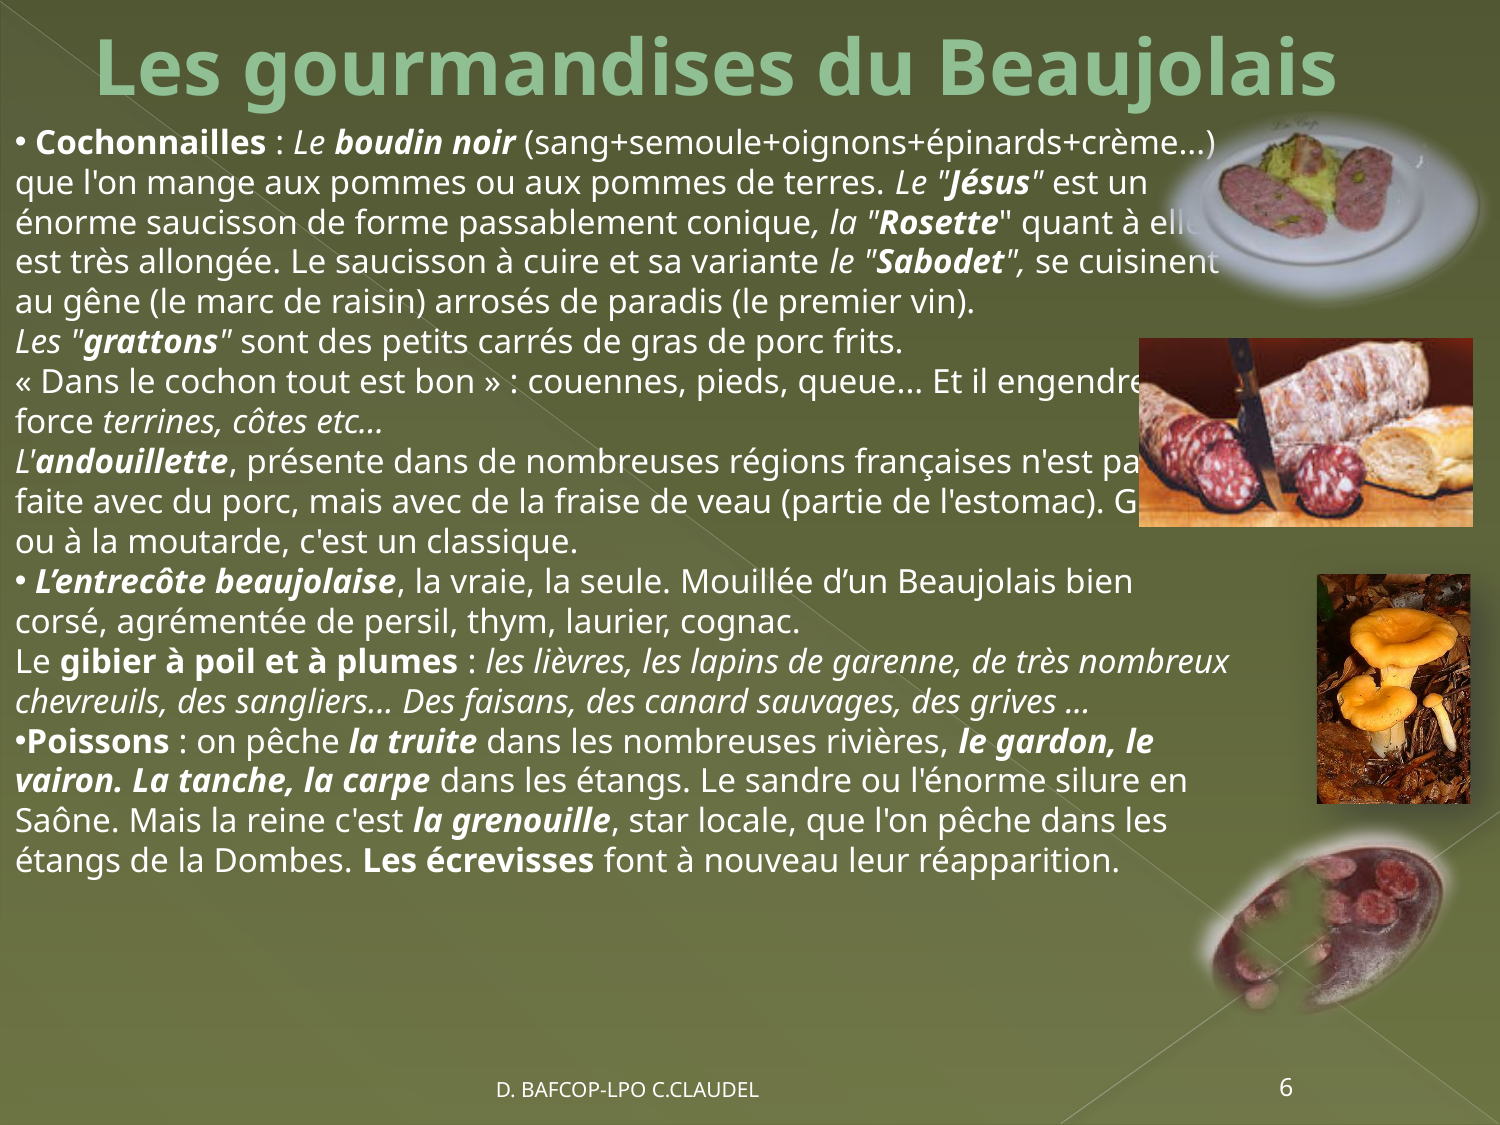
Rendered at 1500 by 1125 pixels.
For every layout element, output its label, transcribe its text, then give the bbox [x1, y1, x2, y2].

picture [1139, 337, 1473, 528]
slide_number 6 [1245, 1063, 1328, 1113]
text_box Cochonnailles : Le boudin noir (sang+semoule+oignons+épinards+crème...) que l'on mange aux pommes ou aux pommes de terres. Le "Jésus" est un énorme saucisson de forme passablement conique, la "Rosette" quant à elle est très allongée. Le saucisson à cuire et sa variante le "Sabodet", se cuisinent au gêne (le marc de raisin) arrosés de paradis (le premier vin). Les "grattons" sont des petits carrés de gras de porc frits. « Dans le cochon tout est bon » : couennes, pieds, queue... Et il engendre force terrines, côtes etc... L'andouillette, présente dans de nombreuses régions françaises n'est pas ici faite avec du porc, mais avec de la fraise de veau (partie de l'estomac). Grillée ou à la moutarde, c'est un classique. L’entrecôte beaujolaise, la vraie, la seule. Mouillée d’un Beaujolais bien corsé, agrémentée de persil, thym, laurier, cognac. Le gibier à poil et à plumes : les lièvres, les lapins de garenne, de très nombreux chevreuils, des sangliers... Des faisans, des canard sauvages, des grives ... Poissons : on pêche la truite dans les nombreuses rivières, le gardon, le vairon. La tanche, la carpe dans les étangs. Le sandre ou l'énorme silure en Saône. Mais la reine c'est la grenouille, star locale, que l'on pêche dans les étangs de la Dombes. Les écrevisses font à nouveau leur réapparition. [0, 113, 1247, 887]
footer D. BAFCOP-LPO C.CLAUDEL [75, 1063, 774, 1113]
picture [1148, 101, 1500, 315]
picture [1169, 573, 1500, 1047]
title Les gourmandises du Beaujolais [0, 0, 1447, 113]
